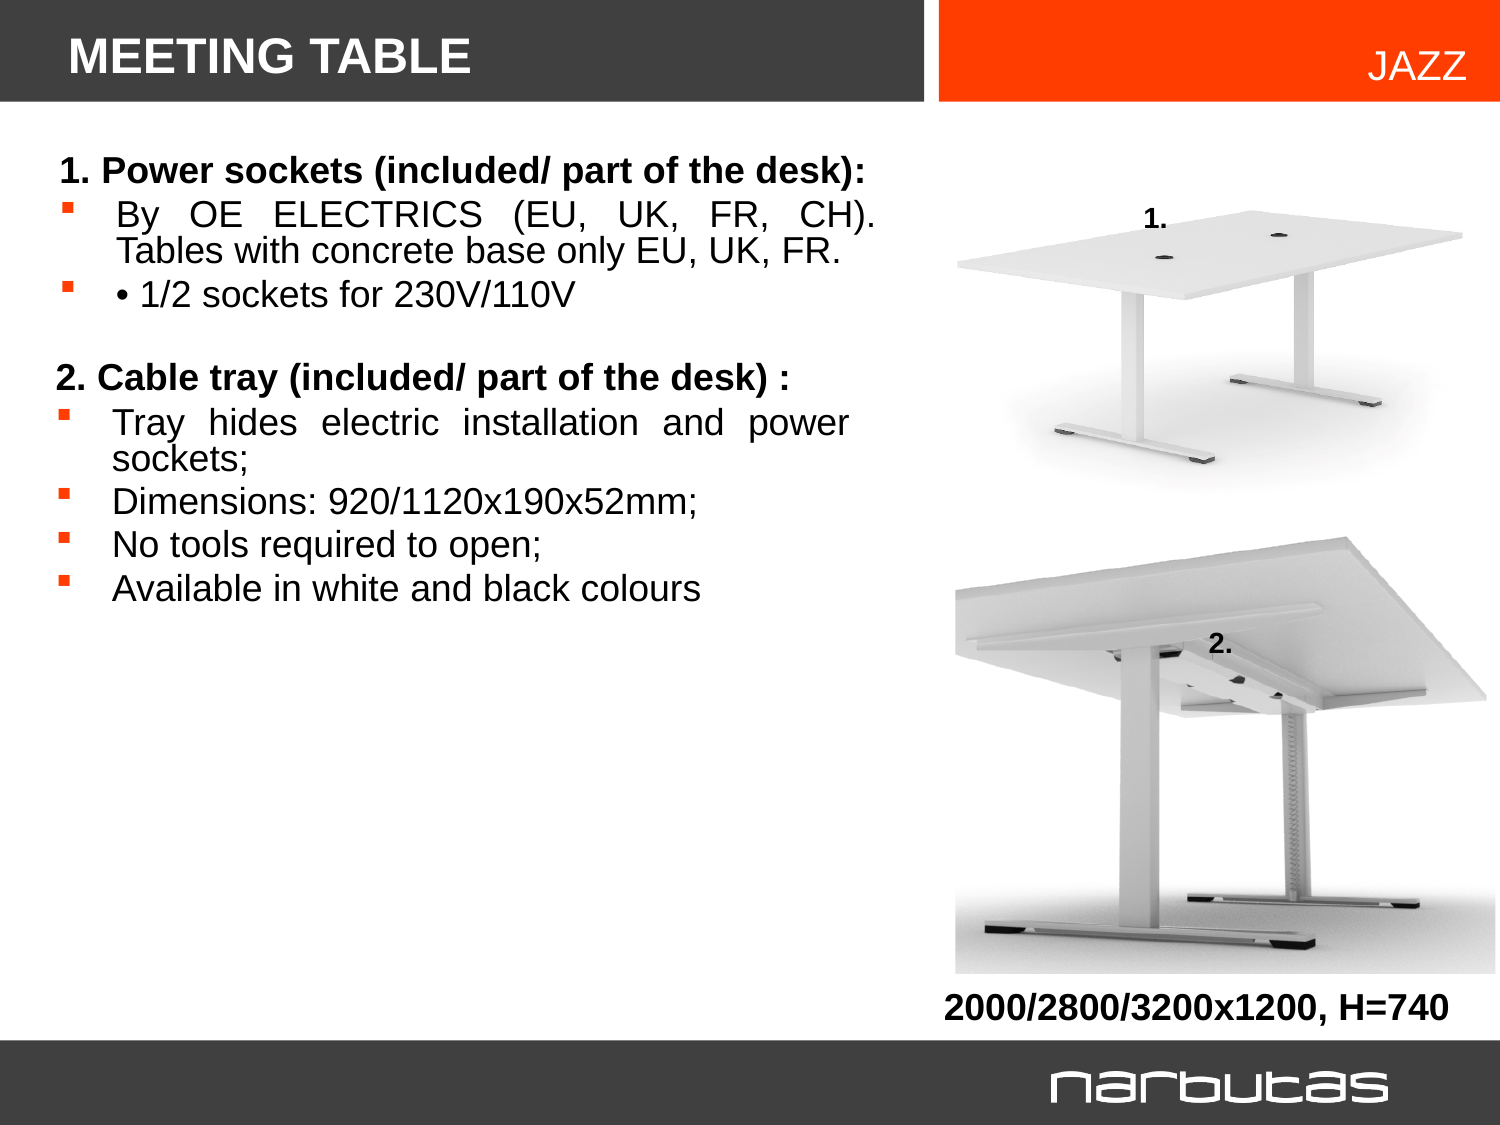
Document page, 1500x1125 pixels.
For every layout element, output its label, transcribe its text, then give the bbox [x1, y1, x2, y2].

text_box 1. Power sockets (included/ part of the desk): By OE ELECTRICS (EU, UK, FR, CH). Tables with concrete base only EU, UK, FR. • 1/2 sockets for 230V/110V [44, 143, 892, 322]
title MEETING TABLE [53, 14, 558, 86]
picture [951, 146, 1496, 974]
text_box 2000/2800/3200x1200, H=740 [928, 975, 1495, 1036]
text_box JAZZ [891, 31, 1483, 102]
text_box 2. Cable tray (included/ part of the desk) : Tray hides electric installation and power sockets; Dimensions: 920/1120x190x52mm; No tools required to open; Available in white and black colours [40, 350, 865, 666]
picture [1051, 1071, 1388, 1103]
